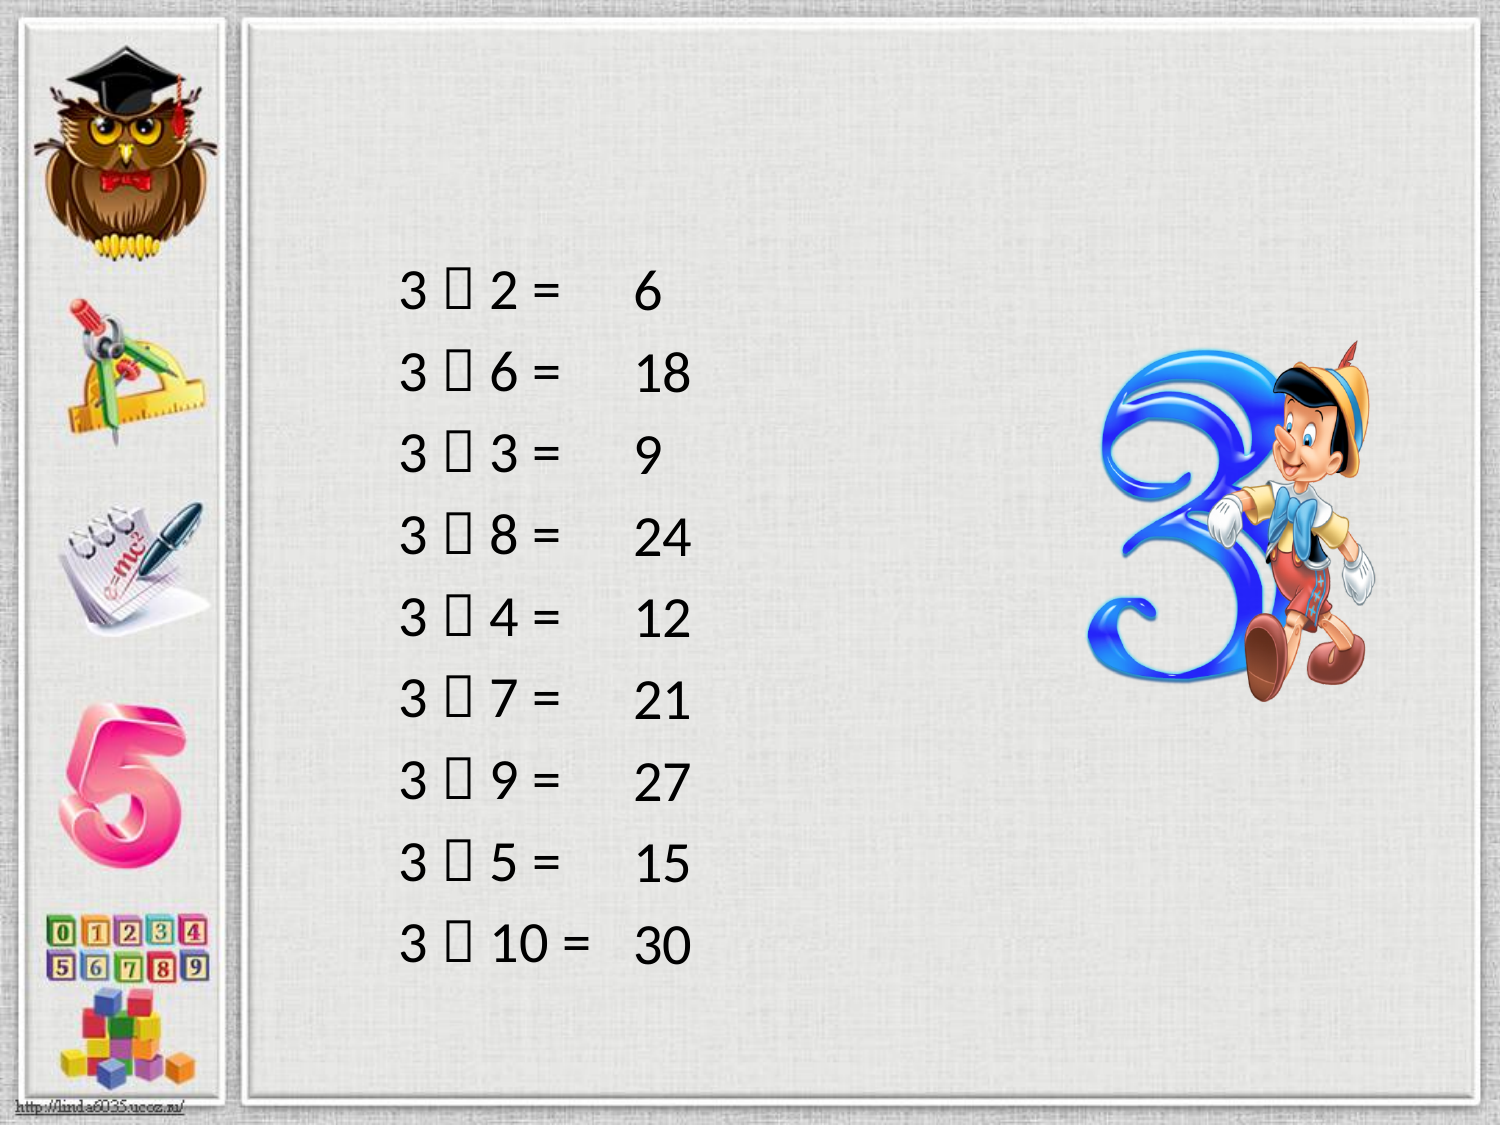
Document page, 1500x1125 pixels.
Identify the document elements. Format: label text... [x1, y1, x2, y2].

picture [0, 0, 1500, 1125]
list 3  2 = 3  6 = 3  3 = 3  8 = 3  4 = 3  7 = 3  9 = 3  5 = 3  10 = [383, 243, 609, 892]
list 6 18 9 24 12 21 27 15 30 [618, 245, 1282, 894]
